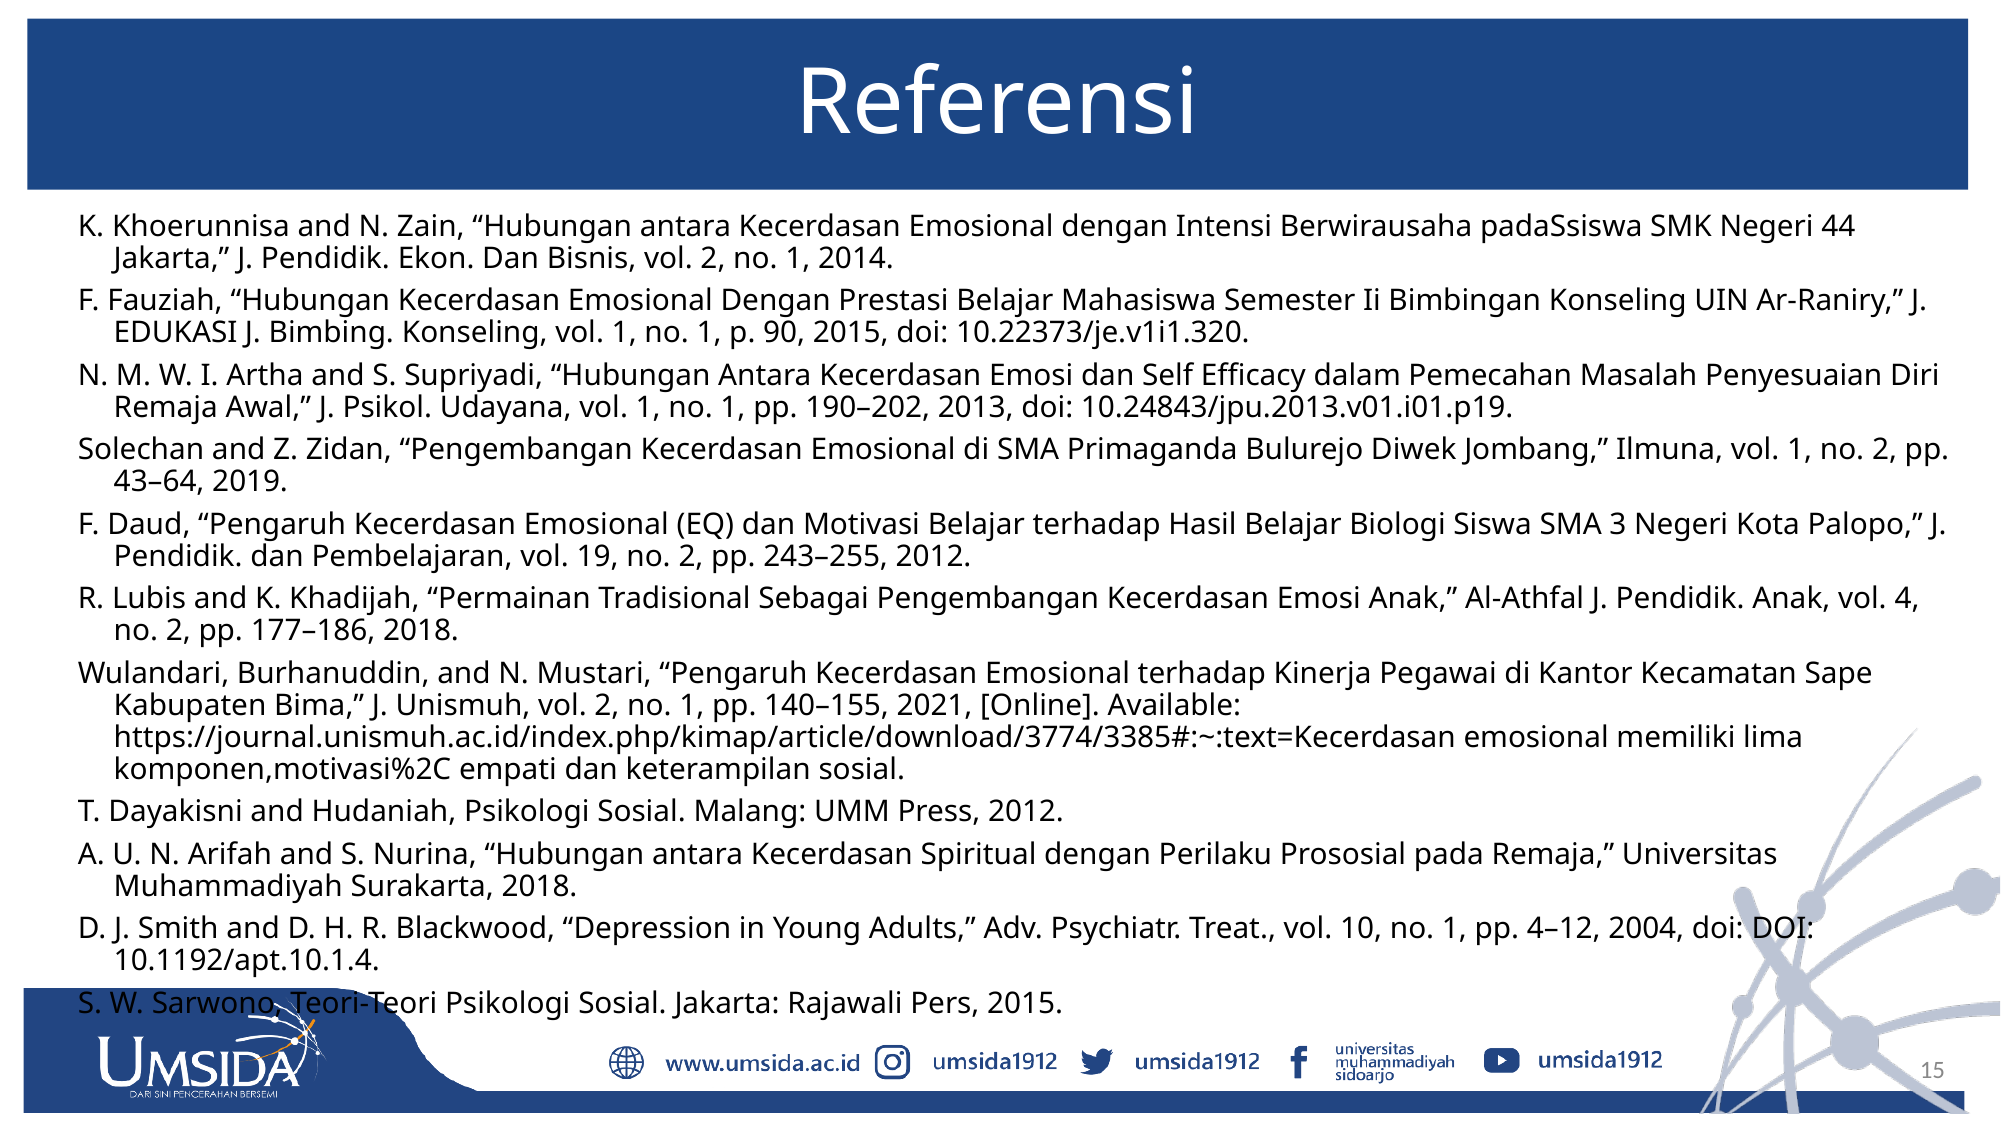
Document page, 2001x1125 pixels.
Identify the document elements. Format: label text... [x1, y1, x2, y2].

title Referensi [27, 18, 1969, 190]
list K. Khoerunnisa and N. Zain, “Hubungan antara Kecerdasan Emosional dengan Intensi Berwirausaha padaSsiswa SMK Negeri 44 Jakarta,” J. Pendidik. Ekon. Dan Bisnis, vol. 2, no. 1, 2014. F. Fauziah, “Hubungan Kecerdasan Emosional Dengan Prestasi Belajar Mahasiswa Semester Ii Bimbingan Konseling UIN Ar-Raniry,” J. EDUKASI J. Bimbing. Konseling, vol. 1, no. 1, p. 90, 2015, doi: 10.22373/je.v1i1.320. N. M. W. I. Artha and S. Supriyadi, “Hubungan Antara Kecerdasan Emosi dan Self Efficacy dalam Pemecahan Masalah Penyesuaian Diri Remaja Awal,” J. Psikol. Udayana, vol. 1, no. 1, pp. 190–202, 2013, doi: 10.24843/jpu.2013.v01.i01.p19. Solechan and Z. Zidan, “Pengembangan Kecerdasan Emosional di SMA Primaganda Bulurejo Diwek Jombang,” Ilmuna, vol. 1, no. 2, pp. 43–64, 2019. F. Daud, “Pengaruh Kecerdasan Emosional (EQ) dan Motivasi Belajar terhadap Hasil Belajar Biologi Siswa SMA 3 Negeri Kota Palopo,” J. Pendidik. dan Pembelajaran, vol. 19, no. 2, pp. 243–255, 2012. R. Lubis and K. Khadijah, “Permainan Tradisional Sebagai Pengembangan Kecerdasan Emosi Anak,” Al-Athfal J. Pendidik. Anak, vol. 4, no. 2, pp. 177–186, 2018. Wulandari, Burhanuddin, and N. Mustari, “Pengaruh Kecerdasan Emosional terhadap Kinerja Pegawai di Kantor Kecamatan Sape Kabupaten Bima,” J. Unismuh, vol. 2, no. 1, pp. 140–155, 2021, [Online]. Available: https://journal.unismuh.ac.id/index.php/kimap/article/download/3774/3385#:~:text=Kecerdasan emosional memiliki lima komponen,motivasi%2C empati dan keterampilan sosial. T. Dayakisni and Hudaniah, Psikologi Sosial. Malang: UMM Press, 2012. A. U. N. Arifah and S. Nurina, “Hubungan antara Kecerdasan Spiritual dengan Perilaku Prososial pada Remaja,” Universitas Muhammadiyah Surakarta, 2018. D. J. Smith and D. H. R. Blackwood, “Depression in Young Adults,” Adv. Psychiatr. Treat., vol. 10, no. 1, pp. 4–12, 2004, doi: DOI: 10.1192/apt.10.1.4. S. W. Sarwono, Teori-Teori Psikologi Sosial. Jakarta: Rajawali Pers, 2015. [27, 203, 1969, 1039]
picture [23, 51, 2001, 1114]
